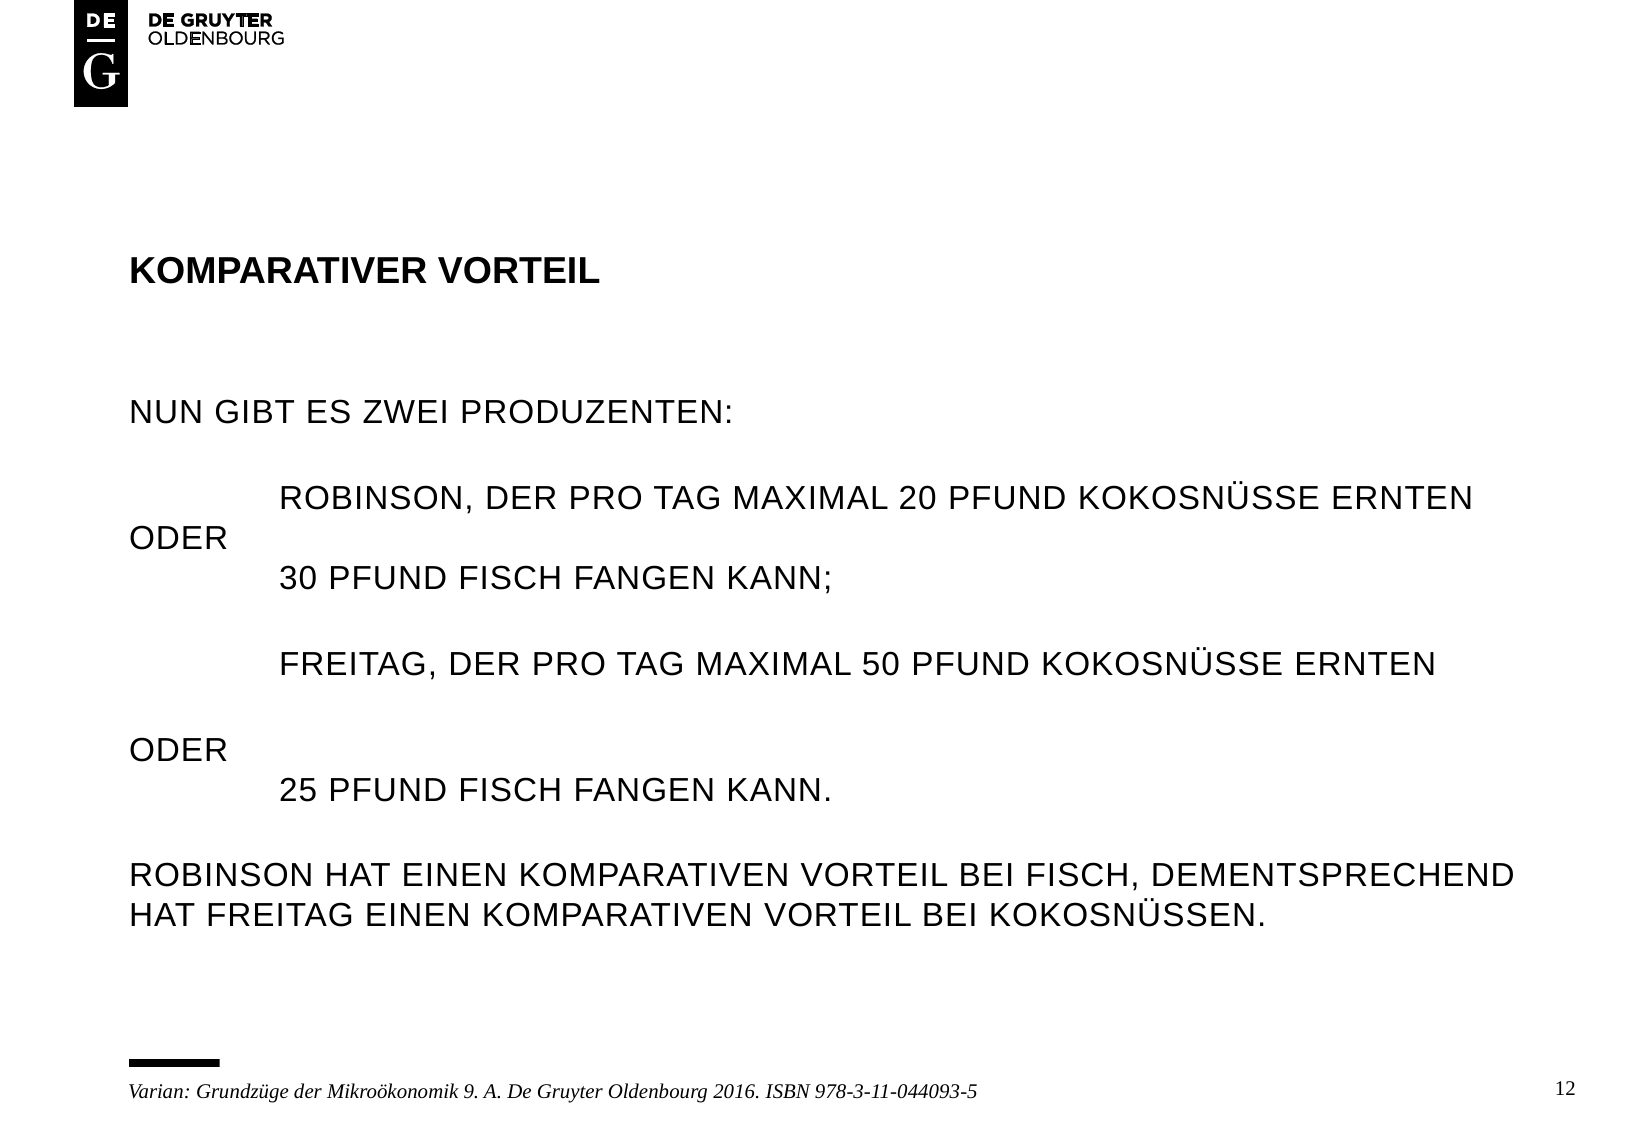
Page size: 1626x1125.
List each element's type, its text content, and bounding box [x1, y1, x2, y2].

title KOMPARATIVER VORTEIL [129, 245, 1556, 328]
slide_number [128, 1077, 1539, 1108]
list NUN GIBT ES ZWEI PRODUZENTEN: robinson, der pro tag maximal 20 pfund kokosnüsse ernten oder 30 pfund fisch fangen kann; Freitag, der pro tag maximal 50 pfund kokosnüsse ernten oder 25 pfund fisch fangen kann. Robinson hat einen komparativen vorteil bei fisch, dementsprechend hat Freitag einen komparativen vorteil bei kokosnüssen. [129, 355, 1556, 1018]
slide_number 12 [1554, 1074, 1614, 1104]
